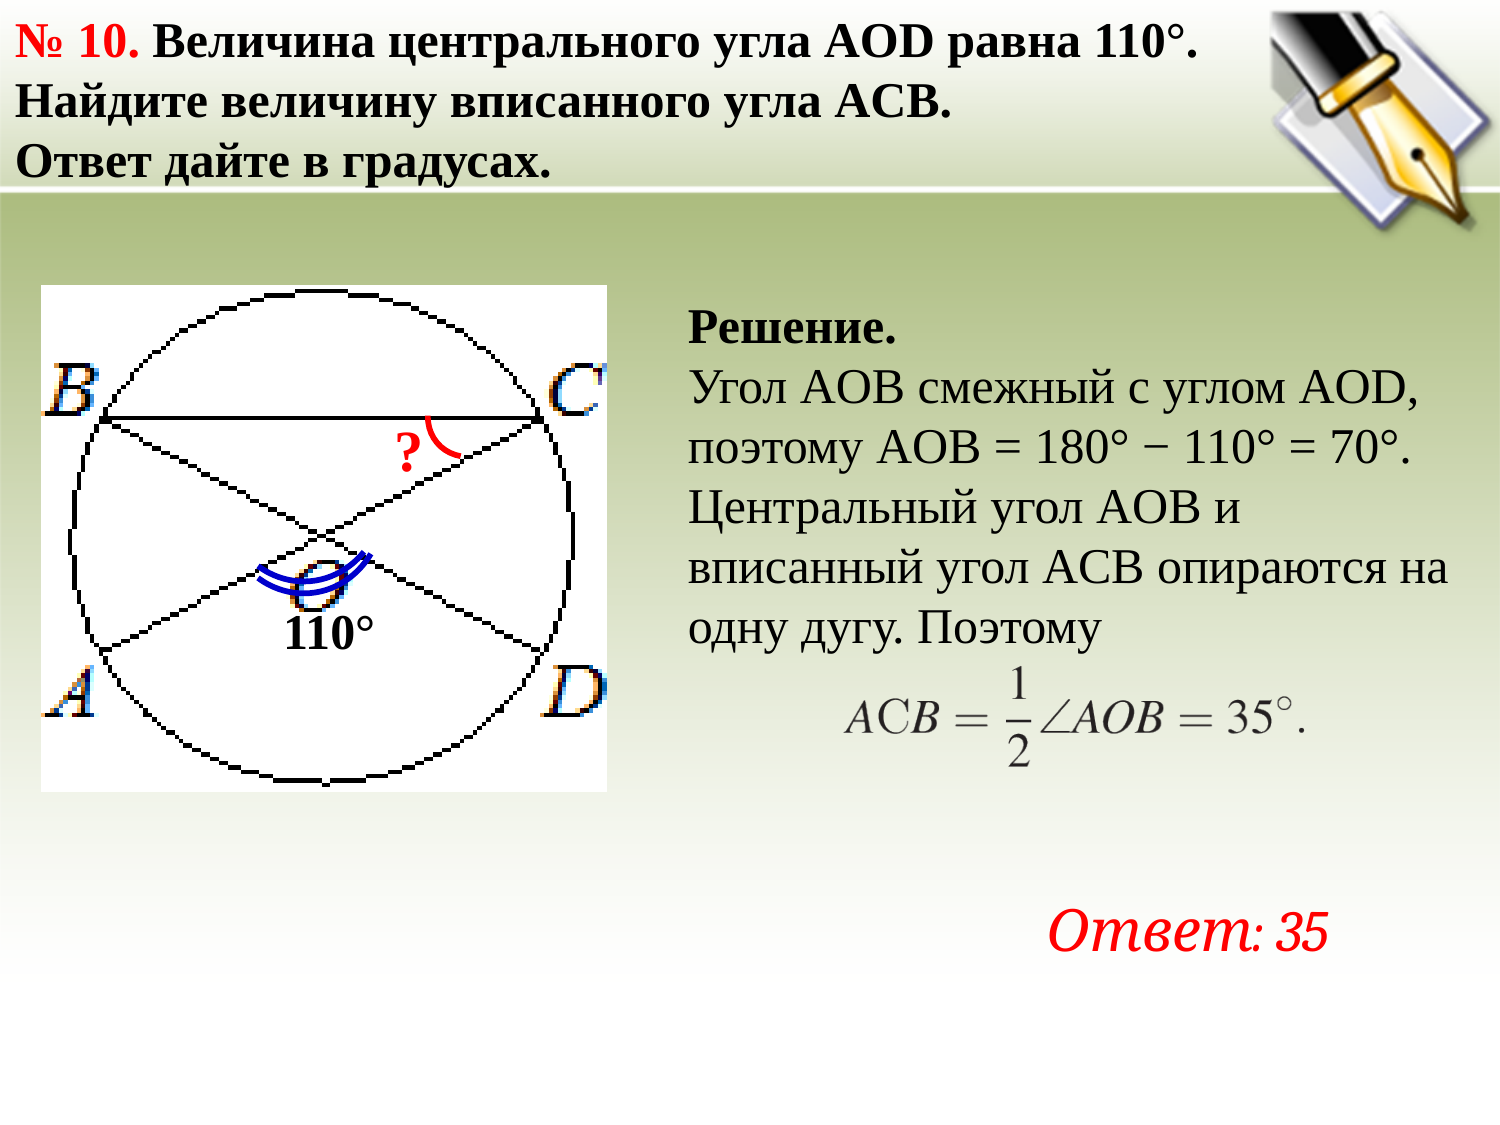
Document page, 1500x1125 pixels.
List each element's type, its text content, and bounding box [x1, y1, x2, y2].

text_box Решение. Угол AOB смежный с углом AOD, поэтому AOB = 180° − 110° = 70°. Центральный угол AOB и вписанный угол ACB опираются на одну дугу. Поэтому [673, 285, 1475, 661]
text_box Ответ: 35 [1031, 880, 1441, 971]
text_box № 10. Величина центрального угла AOD равна 110°. Найдите величину вписанного угла ACB. Ответ дайте в градусах. [0, 0, 1216, 195]
picture [0, 0, 1500, 1125]
